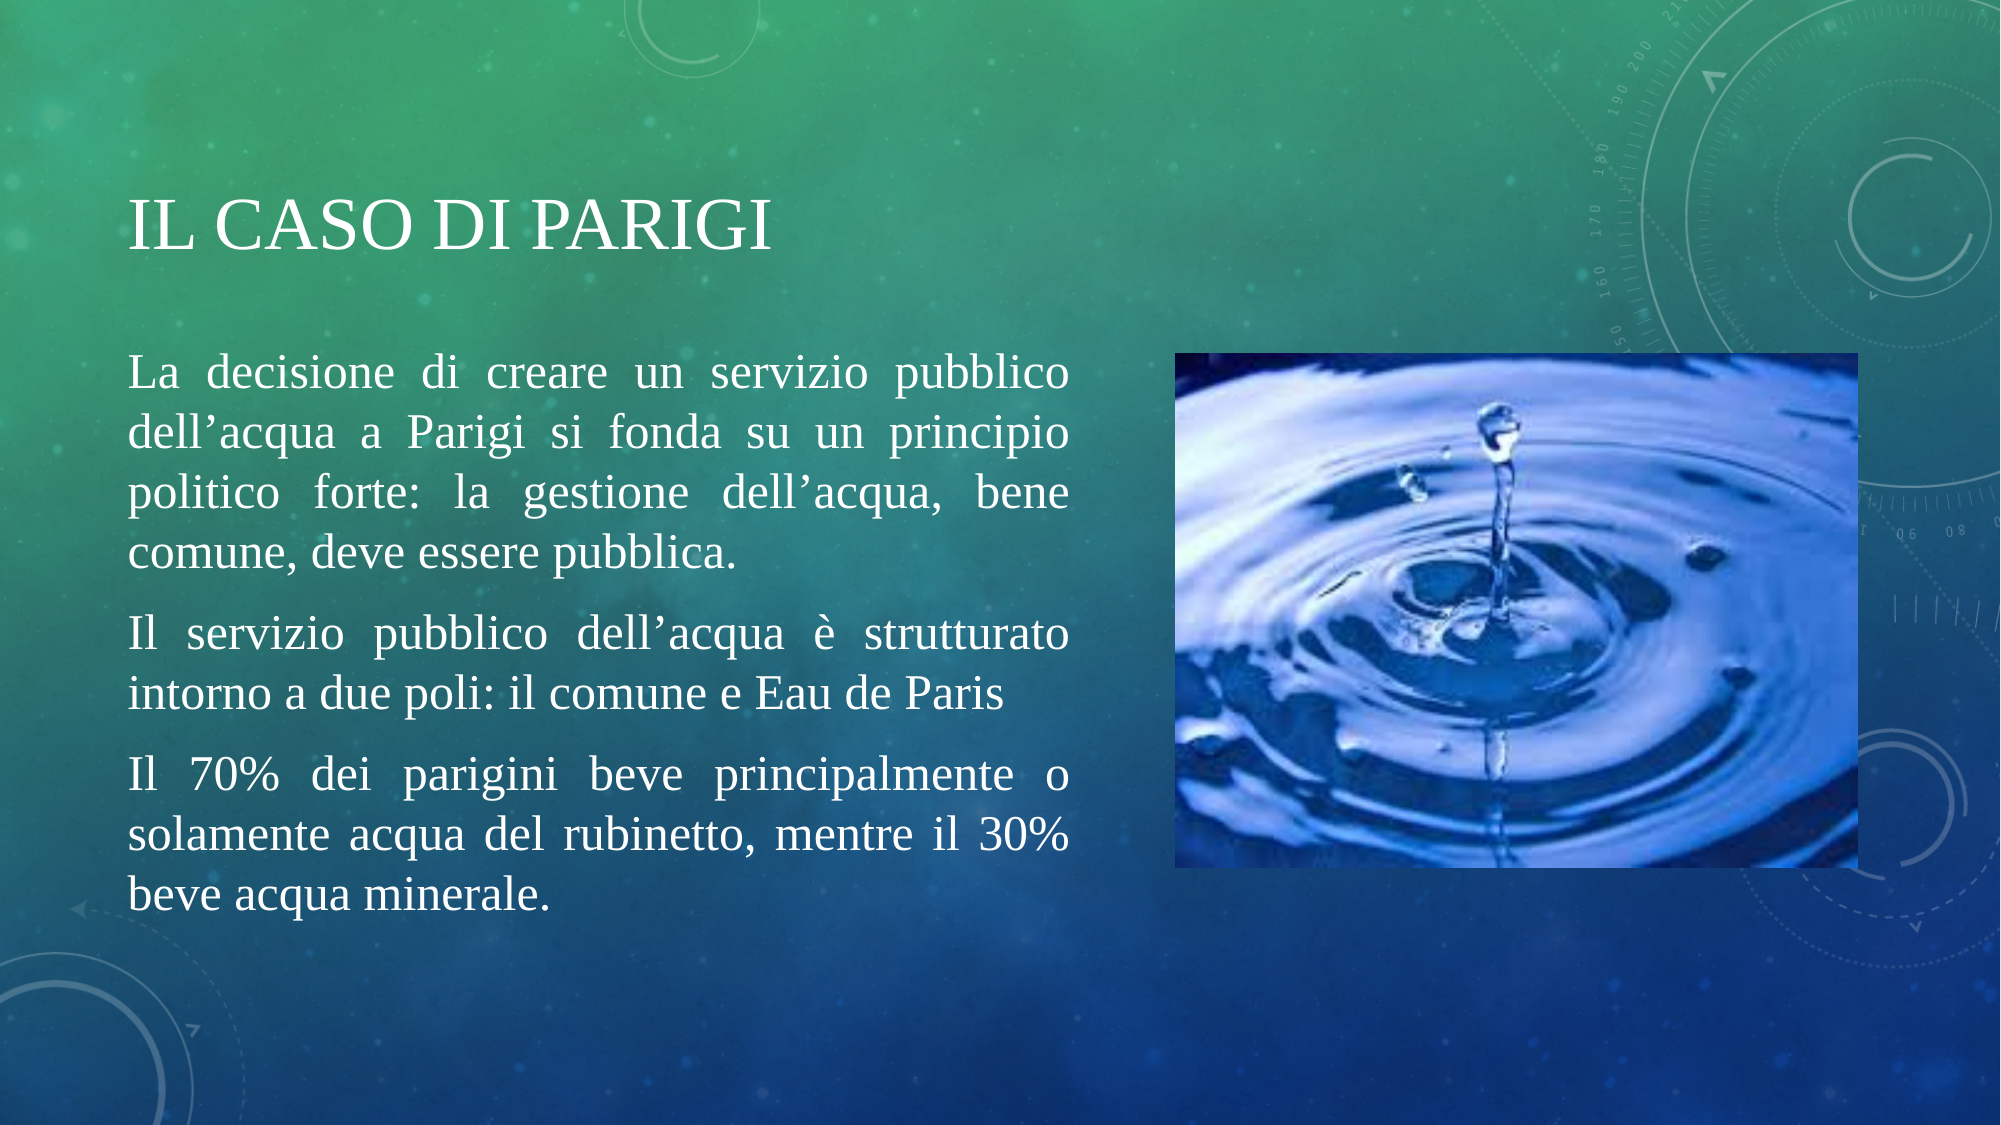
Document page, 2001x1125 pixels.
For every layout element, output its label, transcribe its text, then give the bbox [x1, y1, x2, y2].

title IL CASO DI PARIGI [112, 99, 1775, 339]
list La decisione di creare un servizio pubblico dell’acqua a Parigi si fonda su un principio politico forte: la gestione dell’acqua, bene comune, deve essere pubblica. Il servizio pubblico dell’acqua è strutturato intorno a due poli: il comune e Eau de Paris Il 70% dei parigini beve principalmente o solamente acqua del rubinetto, mentre il 30% beve acqua minerale. [112, 282, 1086, 1044]
picture [0, 0, 2001, 1125]
